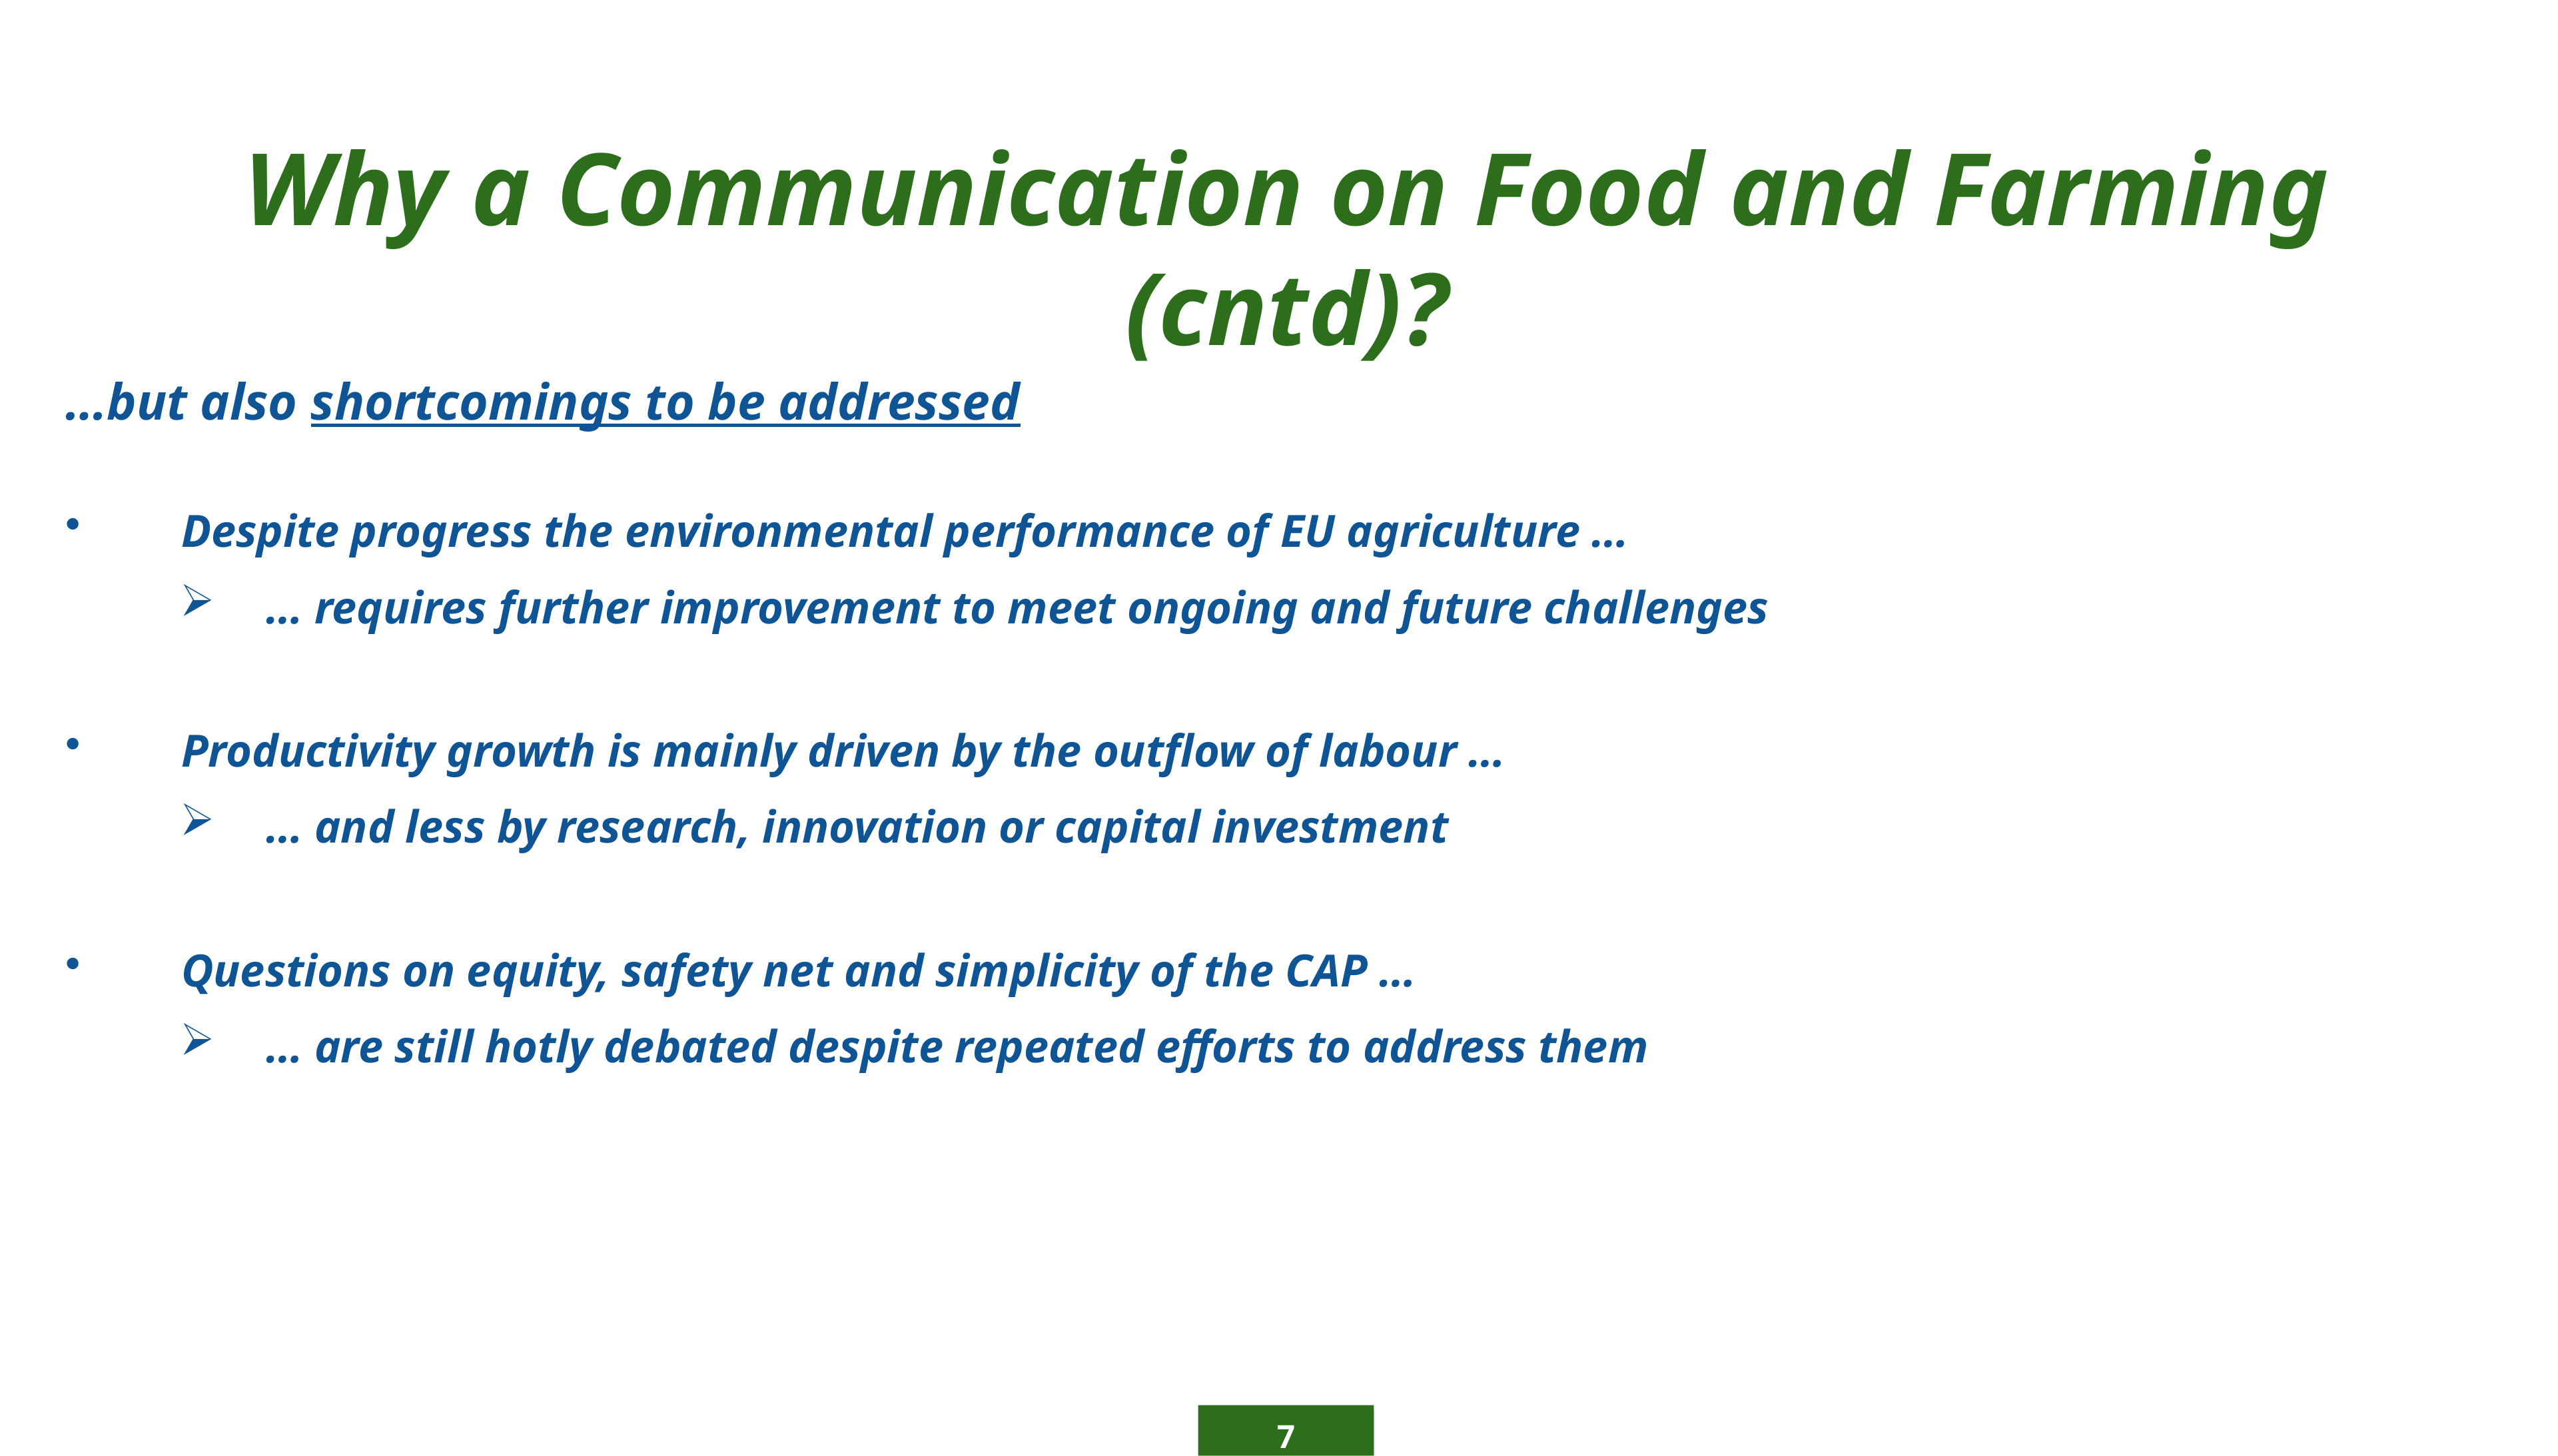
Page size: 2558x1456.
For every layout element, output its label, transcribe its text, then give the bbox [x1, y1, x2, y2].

title Why a Communication on Food and Farming (cntd)? [85, 114, 2487, 295]
text_box 7 [1198, 1405, 1374, 1456]
list …but also shortcomings to be addressed Despite progress the environmental performance of EU agriculture … … requires further improvement to meet ongoing and future challenges Productivity growth is mainly driven by the outflow of labour … … and less by research, innovation or capital investment Questions on equity, safety net and simplicity of the CAP … … are still hotly debated despite repeated efforts to address them [55, 295, 2517, 1318]
